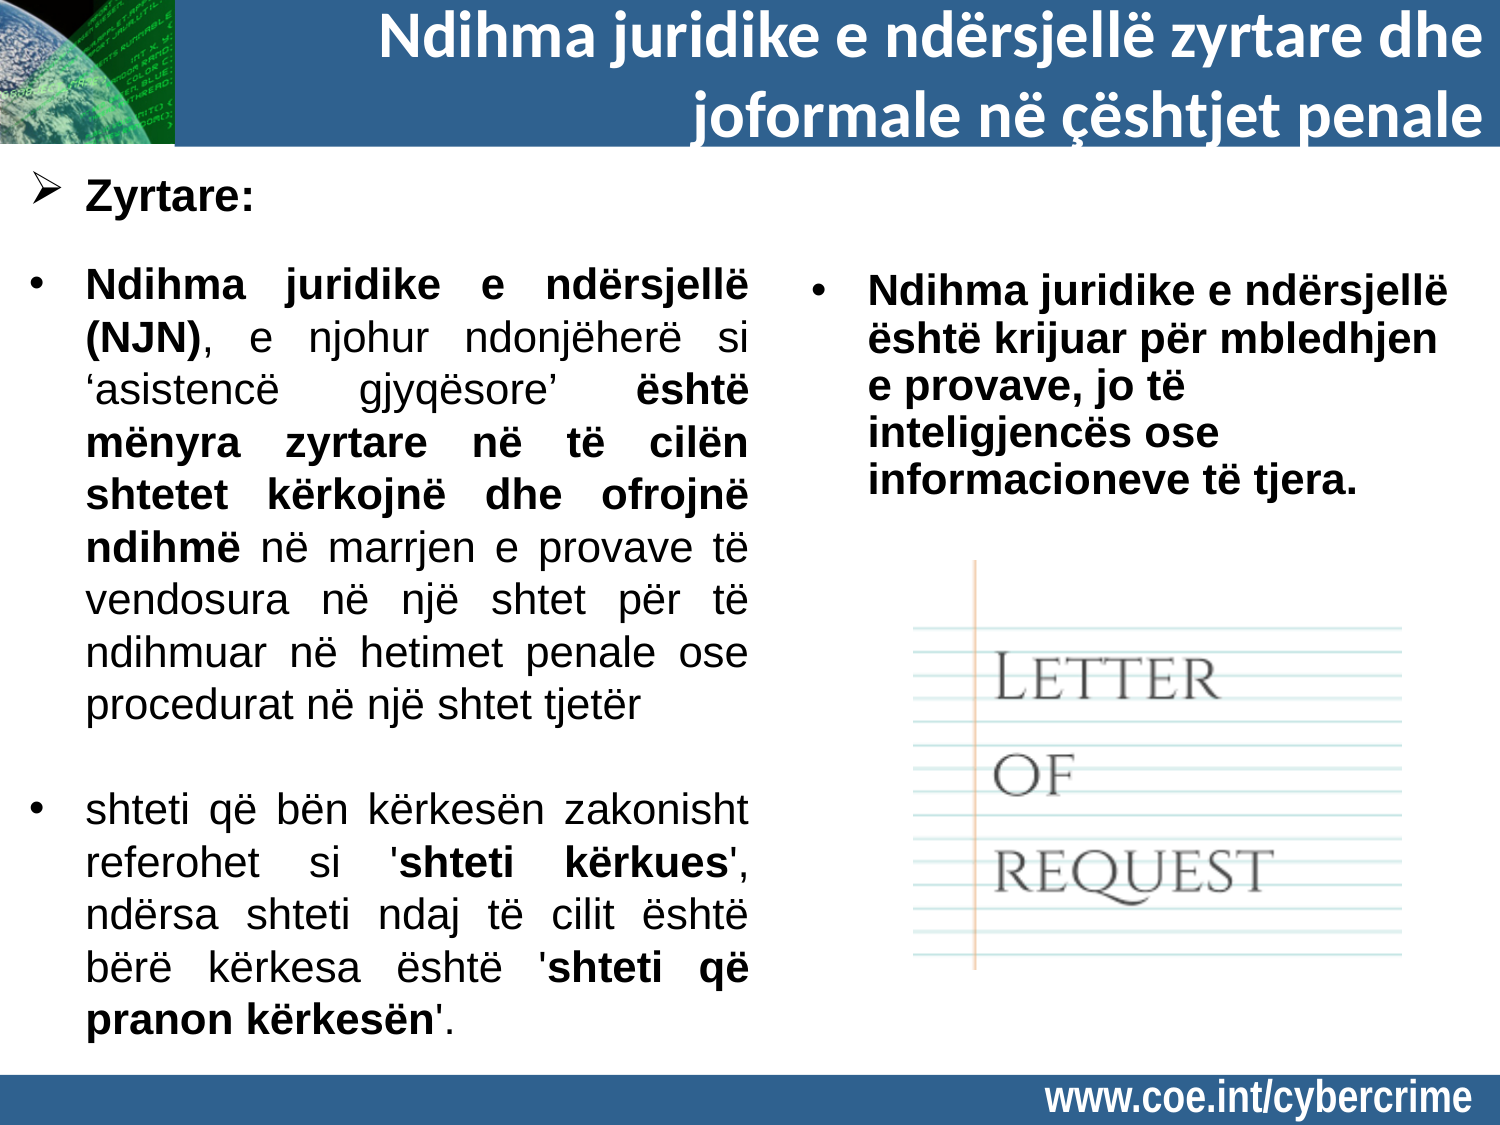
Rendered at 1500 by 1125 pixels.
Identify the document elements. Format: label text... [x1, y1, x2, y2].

picture [0, 0, 175, 144]
text_box [0, 1073, 1030, 1125]
text_box Zyrtare: Ndihma juridike e ndërsjellë (NJN), e njohur ndonjëherë si ‘asistencë gjyqësore’ është mënyra zyrtare në të cilën shtetet kërkojnë dhe ofrojnë ndihmë në marrjen e provave të vendosura në një shtet për të ndihmuar në hetimet penale ose procedurat në një shtet tjetër shteti që bën kërkesën zakonisht referohet si 'shteti kërkues', ndërsa shteti ndaj të cilit është bërë kërkesa është 'shteti që pranon kërkesën'. [14, 158, 765, 1051]
picture [913, 560, 1402, 971]
text_box Ndihma juridike e ndërsjellë zyrtare dhe joformale në çështjet penale [177, 0, 1500, 149]
text_box Ndihma juridike e ndërsjellë është krijuar për mbledhjen e provave, jo të inteligjencës ose informacioneve të tjera. [796, 260, 1465, 512]
text_box www.coe.int/cybercrime [1030, 1059, 1500, 1125]
